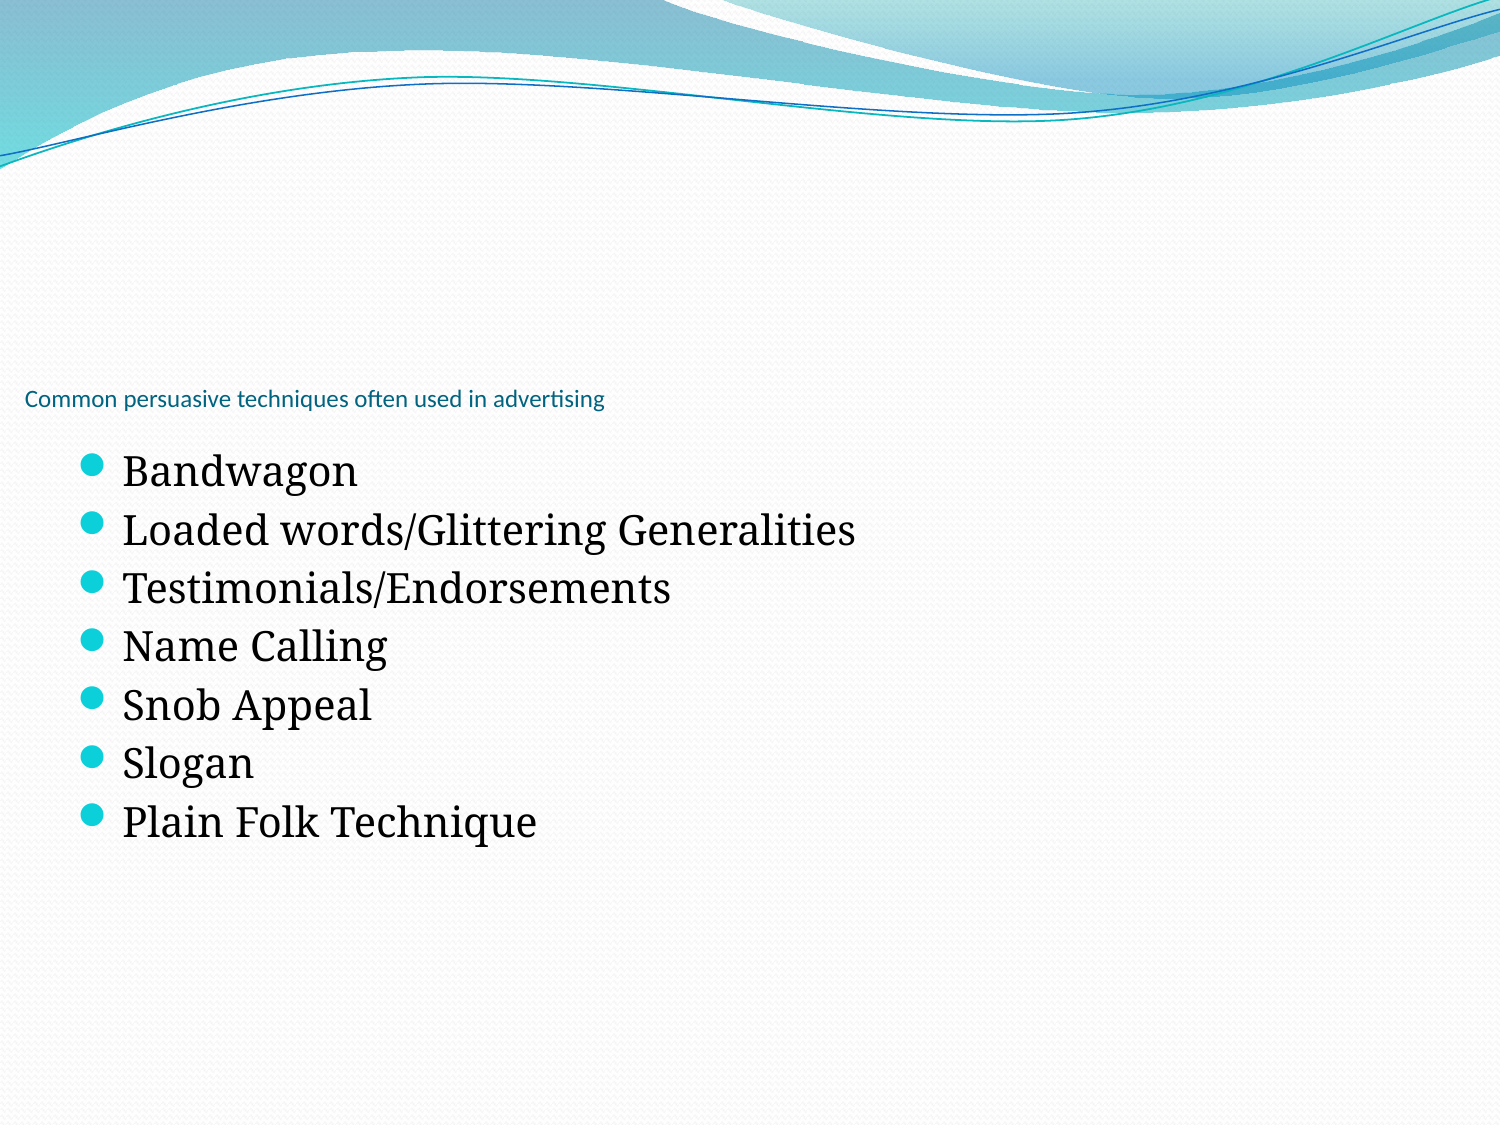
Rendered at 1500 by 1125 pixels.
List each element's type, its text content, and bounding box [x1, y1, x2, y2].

title Common persuasive techniques often used in advertising [24, 162, 1500, 413]
list Bandwagon Loaded words/Glittering Generalities Testimonials/Endorsements Name Calling Snob Appeal Slogan Plain Folk Technique [62, 437, 1413, 1083]
